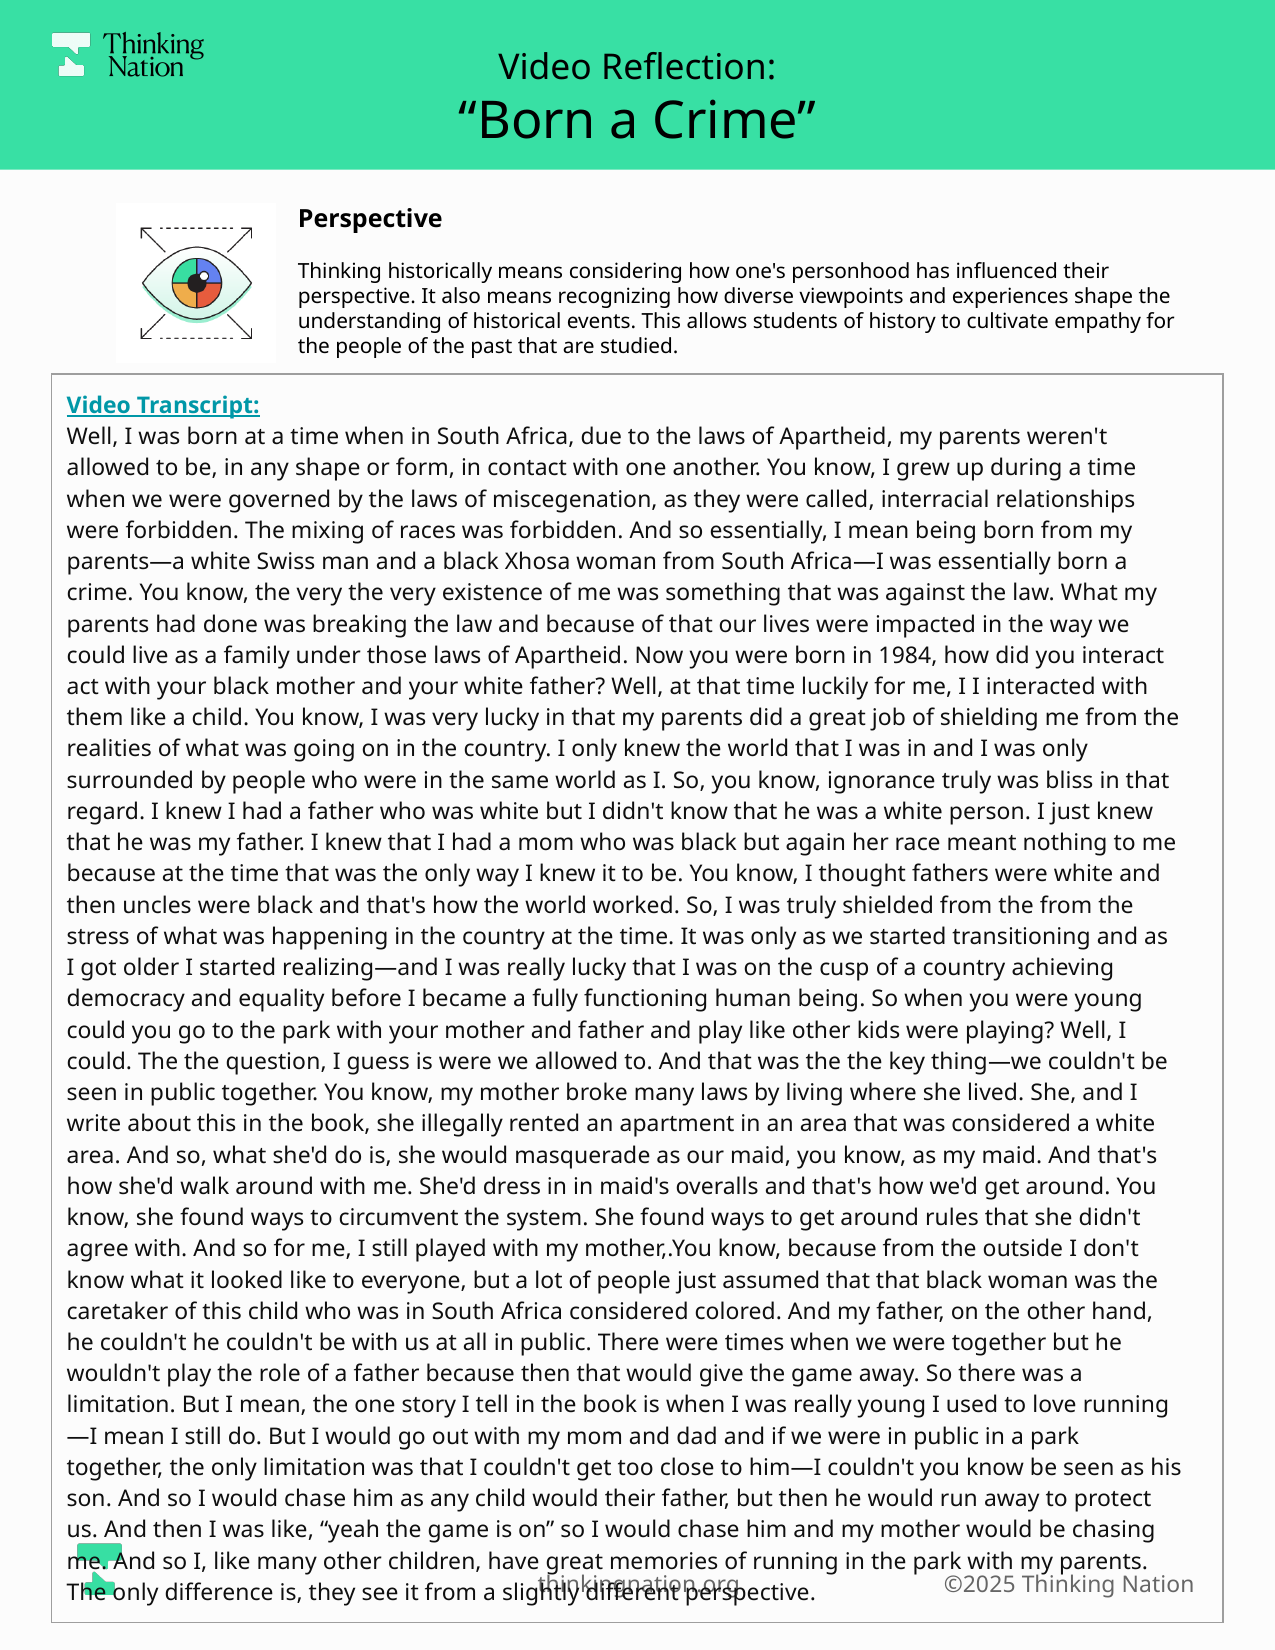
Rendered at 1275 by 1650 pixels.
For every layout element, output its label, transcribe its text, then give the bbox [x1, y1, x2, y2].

text_box Perspective Thinking historically means considering how one's personhood has influenced their perspective. It also means recognizing how diverse viewpoints and experiences shape the understanding of historical events. This allows students of history to cultivate empathy for the people of the past that are studied. [278, 183, 1210, 363]
picture [63, 1533, 135, 1605]
table_header Video Transcript: Well, I was born at a time when in South Africa, due to the laws of Apartheid, my parents weren't allowed to be, in any shape or form, in contact with one another. You know, I grew up during a time when we were governed by the laws of miscegenation, as they were called, interracial relationships were forbidden. The mixing of races was forbidden. And so essentially, I mean being born from my parents—a white Swiss man and a black Xhosa woman from South Africa—I was essentially born a crime. You know, the very the very existence of me was something that was against the law. What my parents had done was breaking the law and because of that our lives were impacted in the way we could live as a family under those laws of Apartheid. Now you were born in 1984, how did you interact act with your black mother and your white father? Well, at that time luckily for me, I I interacted with them like a child. You know, I was very lucky in that my parents did a great job of shielding me from the realities of what was going on in the country. I only knew the world that I was in and I was only surrounded by people who were in the same world as I. So, you know, ignorance truly was bliss in that regard. I knew I had a father who was white but I didn't know that he was a white person. I just knew that he was my father. I knew that I had a mom who was black but again her race meant nothing to me because at the time that was the only way I knew it to be. You know, I thought fathers were white and then uncles were black and that's how the world worked. So, I was truly shielded from the from the stress of what was happening in the country at the time. It was only as we started transitioning and as I got older I started realizing—and I was really lucky that I was on the cusp of a country achieving democracy and equality before I became a fully functioning human being. So when you were young could you go to the park with your mother and father and play like other kids were playing? Well, I could. The the question, I guess is were we allowed to. And that was the the key thing—we couldn't be seen in public together. You know, my mother broke many laws by living where she lived. She, and I write about this in the book, she illegally rented an apartment in an area that was considered a white area. And so, what she'd do is, she would masquerade as our maid, you know, as my maid. And that's how she'd walk around with me. She'd dress in in maid's overalls and that's how we'd get around. You know, she found ways to circumvent the system. She found ways to get around rules that she didn't agree with. And so for me, I still played with my mother,.You know, because from the outside I don't know what it looked like to everyone, but a lot of people just assumed that that black woman was the caretaker of this child who was in South Africa considered colored. And my father, on the other hand, he couldn't he couldn't be with us at all in public. There were times when we were together but he wouldn't play the role of a father because then that would give the game away. So there was a limitation. But I mean, the one story I tell in the book is when I was really young I used to love running—I mean I still do. But I would go out with my mom and dad and if we were in public in a park together, the only limitation was that I couldn't get too close to him—I couldn't you know be seen as his son. And so I would chase him as any child would their father, but then he would run away to protect us. And then I was like, “yeah the game is on” so I would chase him and my mother would be chasing me. And so I, like many other children, have great memories of running in the park with my parents. The only difference is, they see it from a slightly different perspective. [52, 375, 1222, 1622]
text_box Video Reflection: “Born a Crime” [0, 0, 1275, 170]
picture [116, 203, 276, 363]
picture [35, 17, 210, 91]
